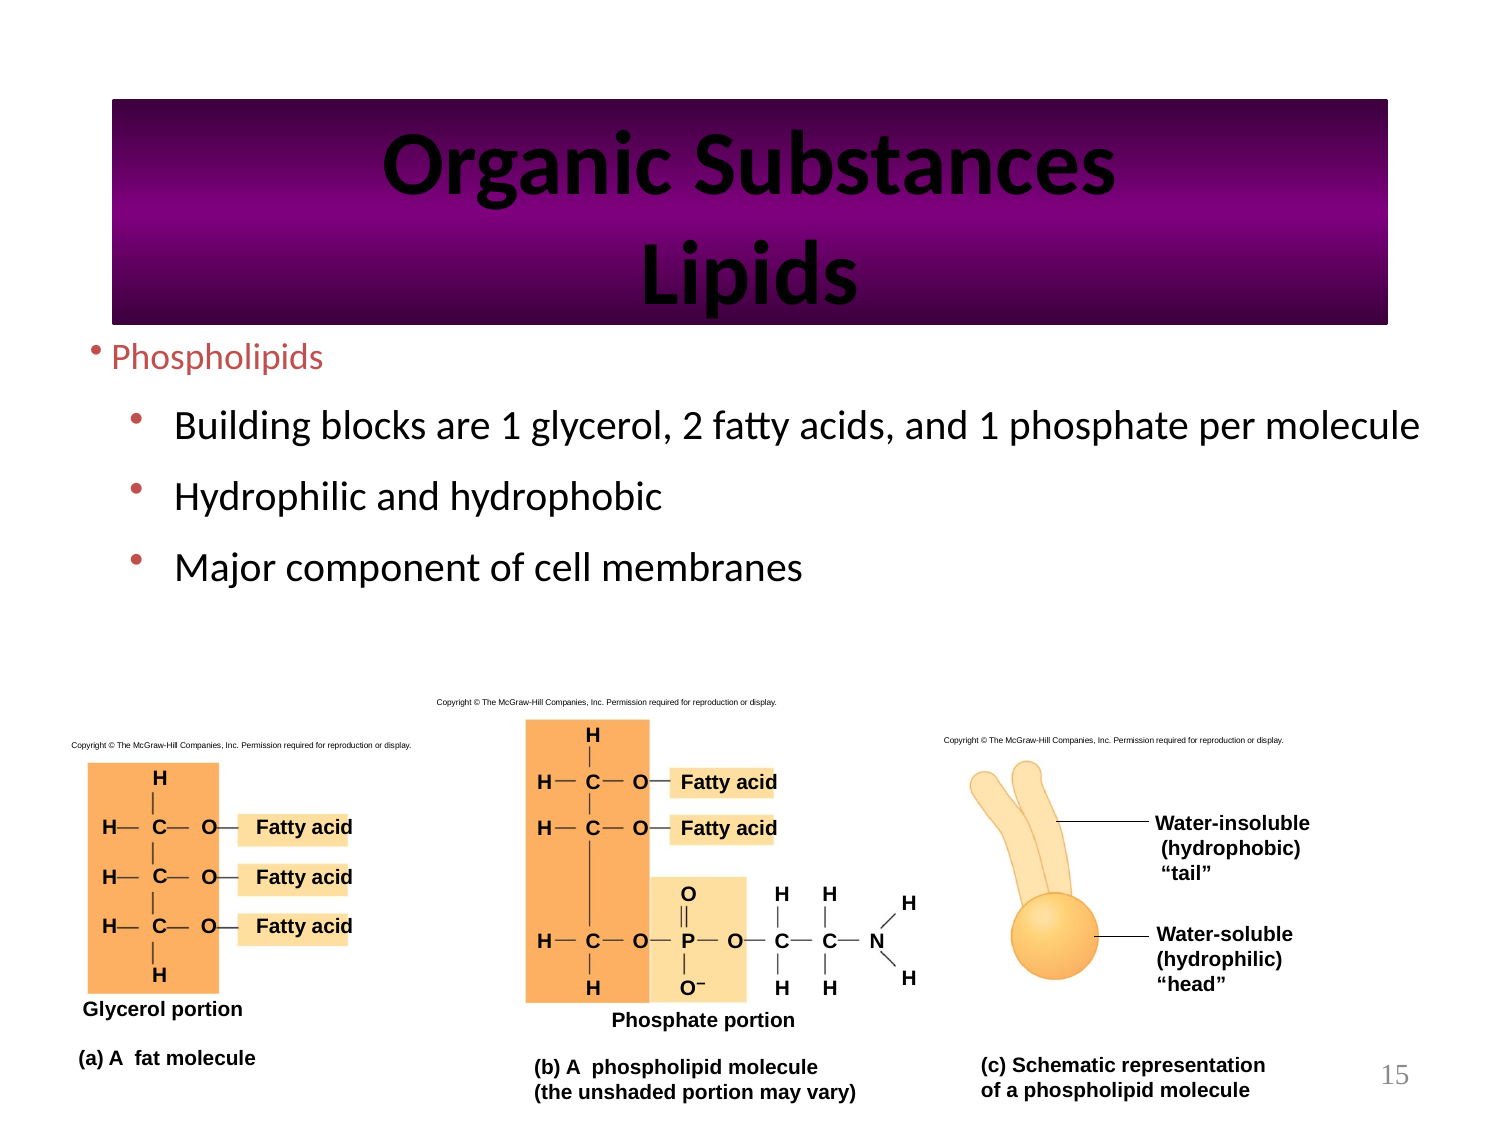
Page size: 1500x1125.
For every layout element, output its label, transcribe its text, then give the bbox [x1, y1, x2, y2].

picture [84, 760, 350, 996]
text_box [979, 811, 1313, 1103]
title Organic Substances Lipids [112, 99, 1388, 324]
text_box Water-insoluble (hydrophobic) “tail” [1155, 809, 1311, 885]
text_box H [903, 964, 917, 990]
text_box Glycerol portion [82, 1003, 244, 1021]
text_box Phospholipids Building blocks are 1 glycerol, 2 fatty acids, and 1 phosphate per molecule Hydrophilic and hydrophobic Major component of cell membranes [74, 324, 1438, 598]
picture [522, 717, 899, 1005]
text_box (a) A fat molecule [78, 1045, 256, 1071]
picture [967, 758, 1101, 982]
text_box Water-soluble (hydrophilic) “head” [1156, 920, 1294, 996]
text_box Phosphate portion [611, 1013, 796, 1032]
slide_number 15 [1313, 1042, 1425, 1103]
text_box Copyright © The McGraw-Hill Companies, Inc. Permission required for reproduction or display. [373, 690, 841, 715]
text_box (c) Schematic representation of a phospholipid molecule [980, 1051, 1267, 1102]
text_box (b) A phospholipid molecule (the unshaded portion may vary) [534, 1053, 857, 1104]
text_box Copyright © The McGraw-Hill Companies, Inc. Permission required for reproduction or display. [903, 727, 1348, 753]
text_box Copyright © The McGraw-Hill Companies, Inc. Permission required for reproduction or display. [8, 732, 475, 758]
text_box H [903, 889, 917, 915]
